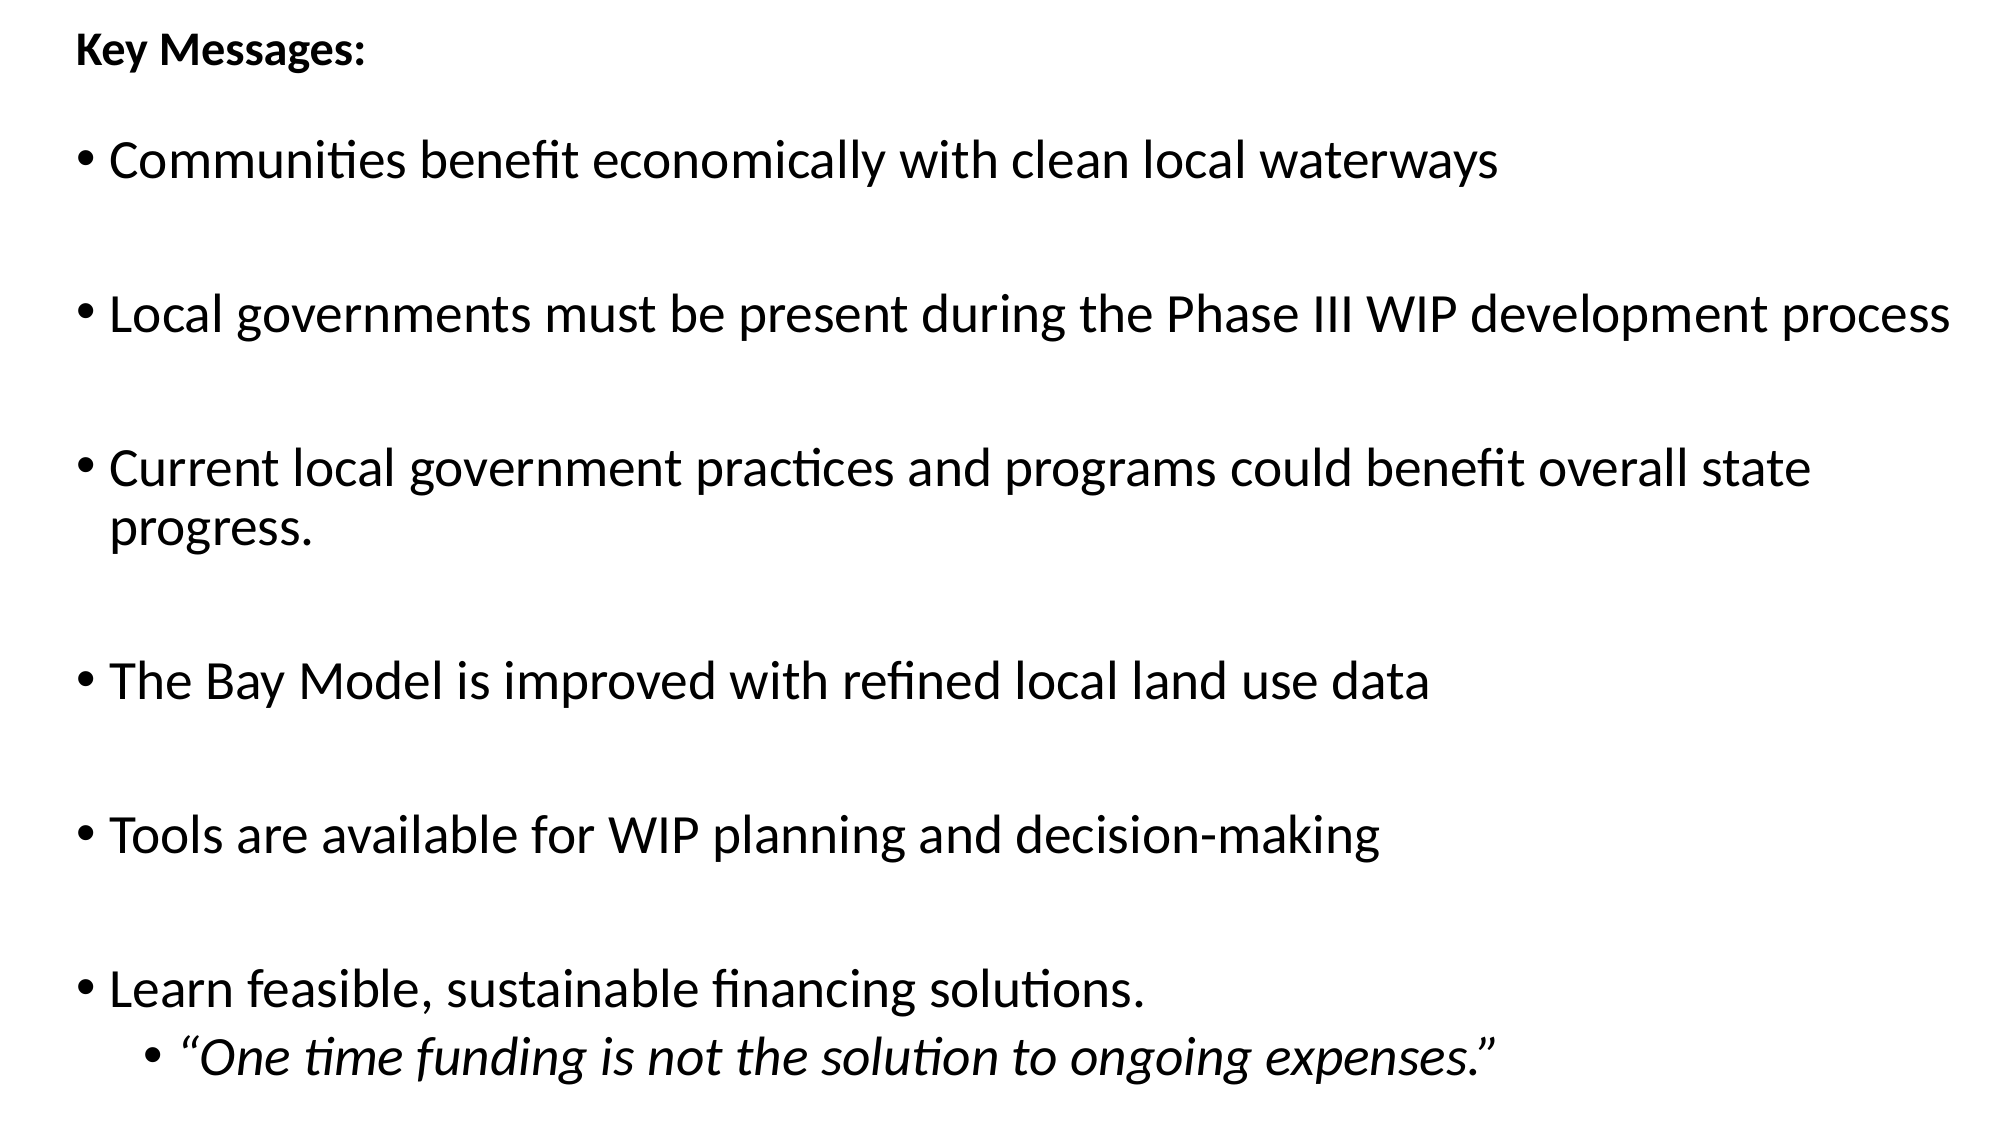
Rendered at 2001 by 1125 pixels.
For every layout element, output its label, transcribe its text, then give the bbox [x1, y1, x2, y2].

list Key Messages: Communities benefit economically with clean local waterways Local governments must be present during the Phase III WIP development process Current local government practices and programs could benefit overall state progress. The Bay Model is improved with refined local land use data Tools are available for WIP planning and decision-making Learn feasible, sustainable financing solutions. “One time funding is not the solution to ongoing expenses.” [60, 16, 1986, 1125]
